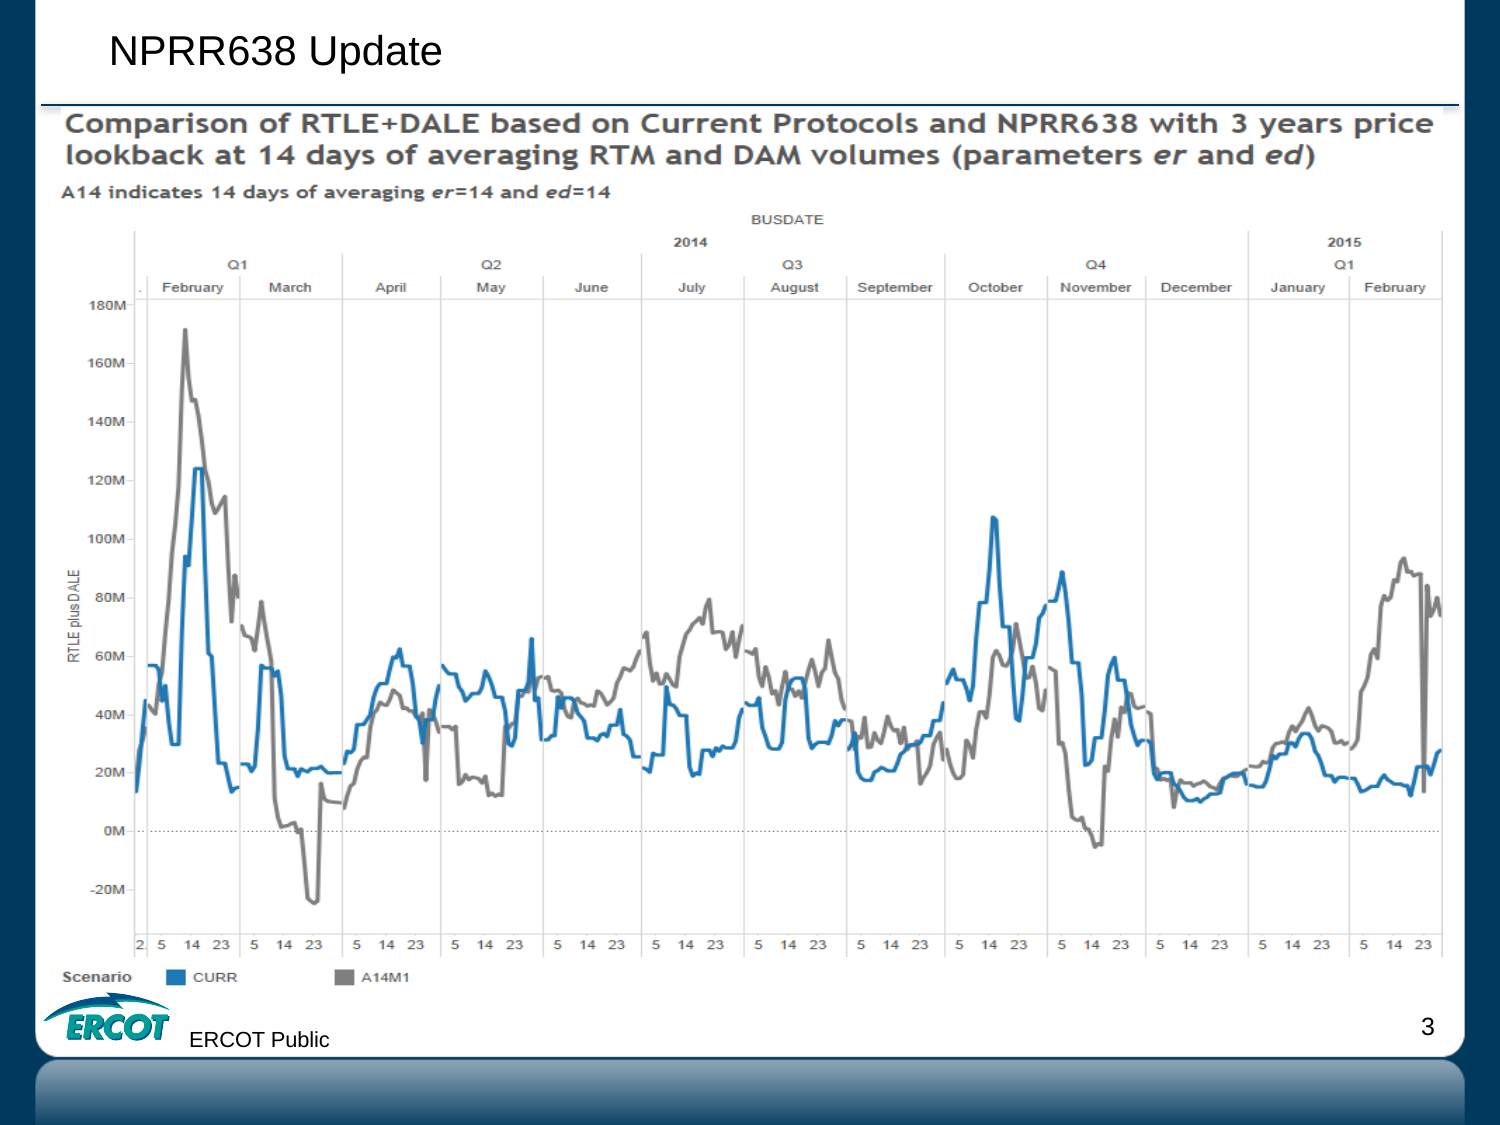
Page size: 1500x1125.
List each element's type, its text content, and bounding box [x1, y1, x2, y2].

text_box NPRR638 Update [93, 2, 1346, 96]
text_box ERCOT Public [174, 999, 1301, 1059]
picture [35, 0, 1465, 1125]
